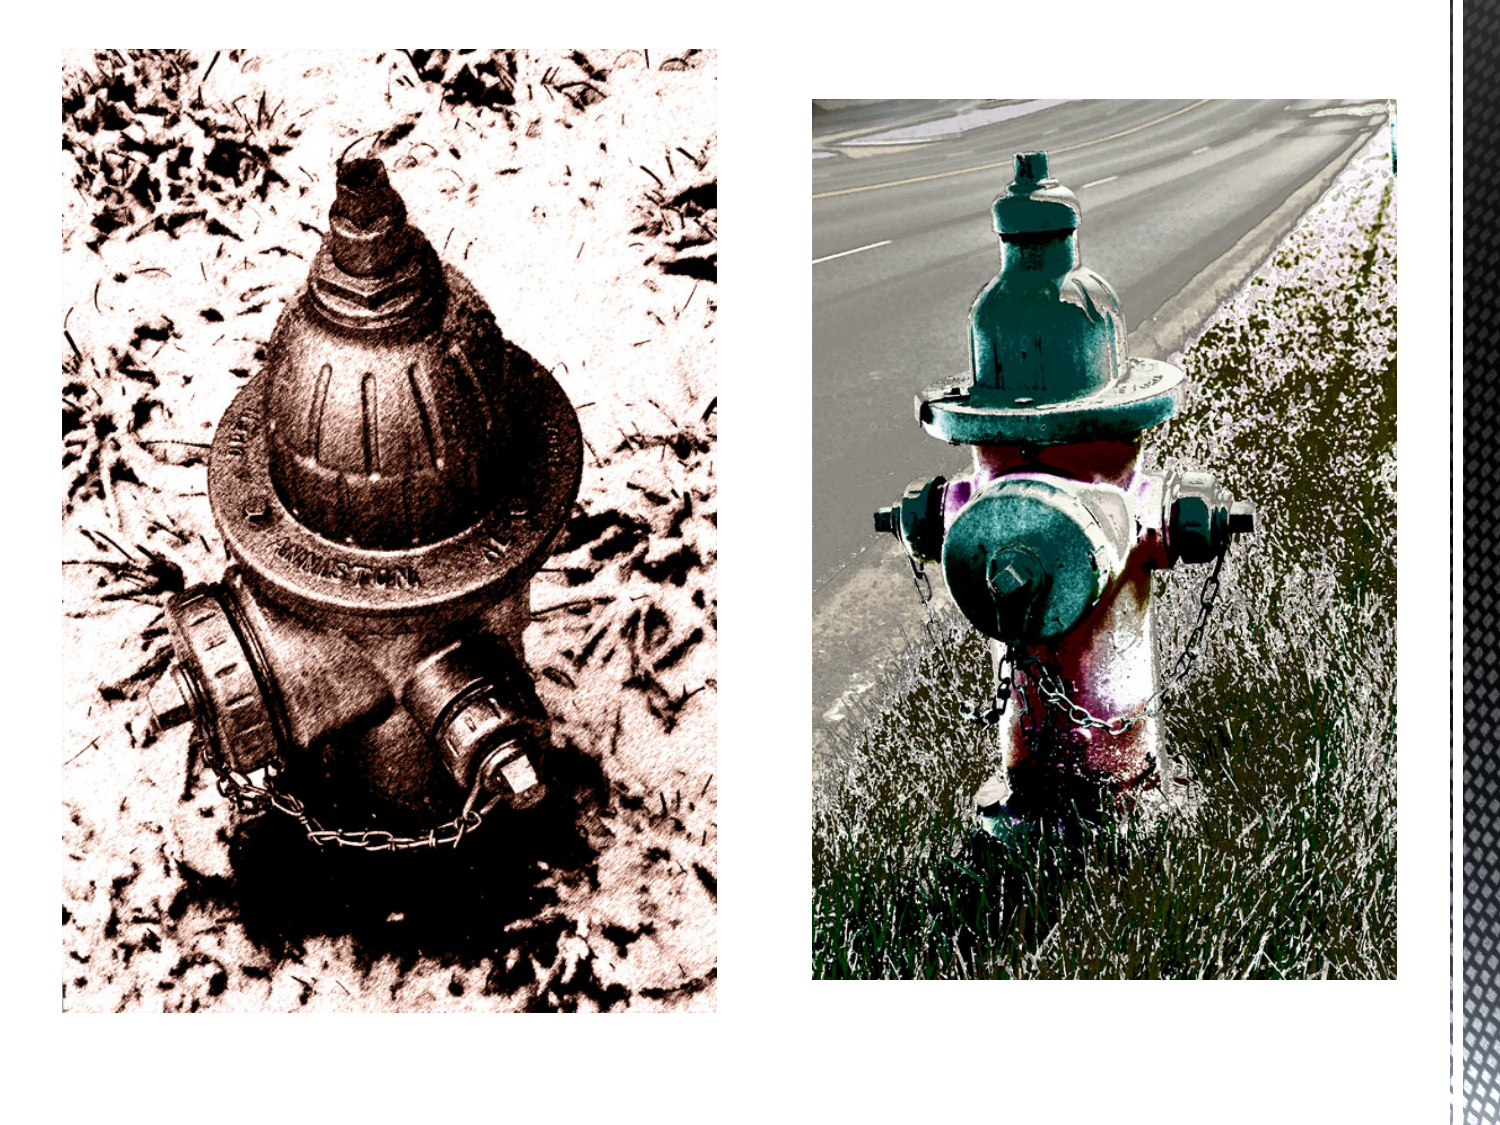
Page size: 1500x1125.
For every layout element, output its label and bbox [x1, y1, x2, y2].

picture [1447, 0, 1500, 1125]
picture [62, 49, 717, 1013]
picture [812, 99, 1398, 981]
